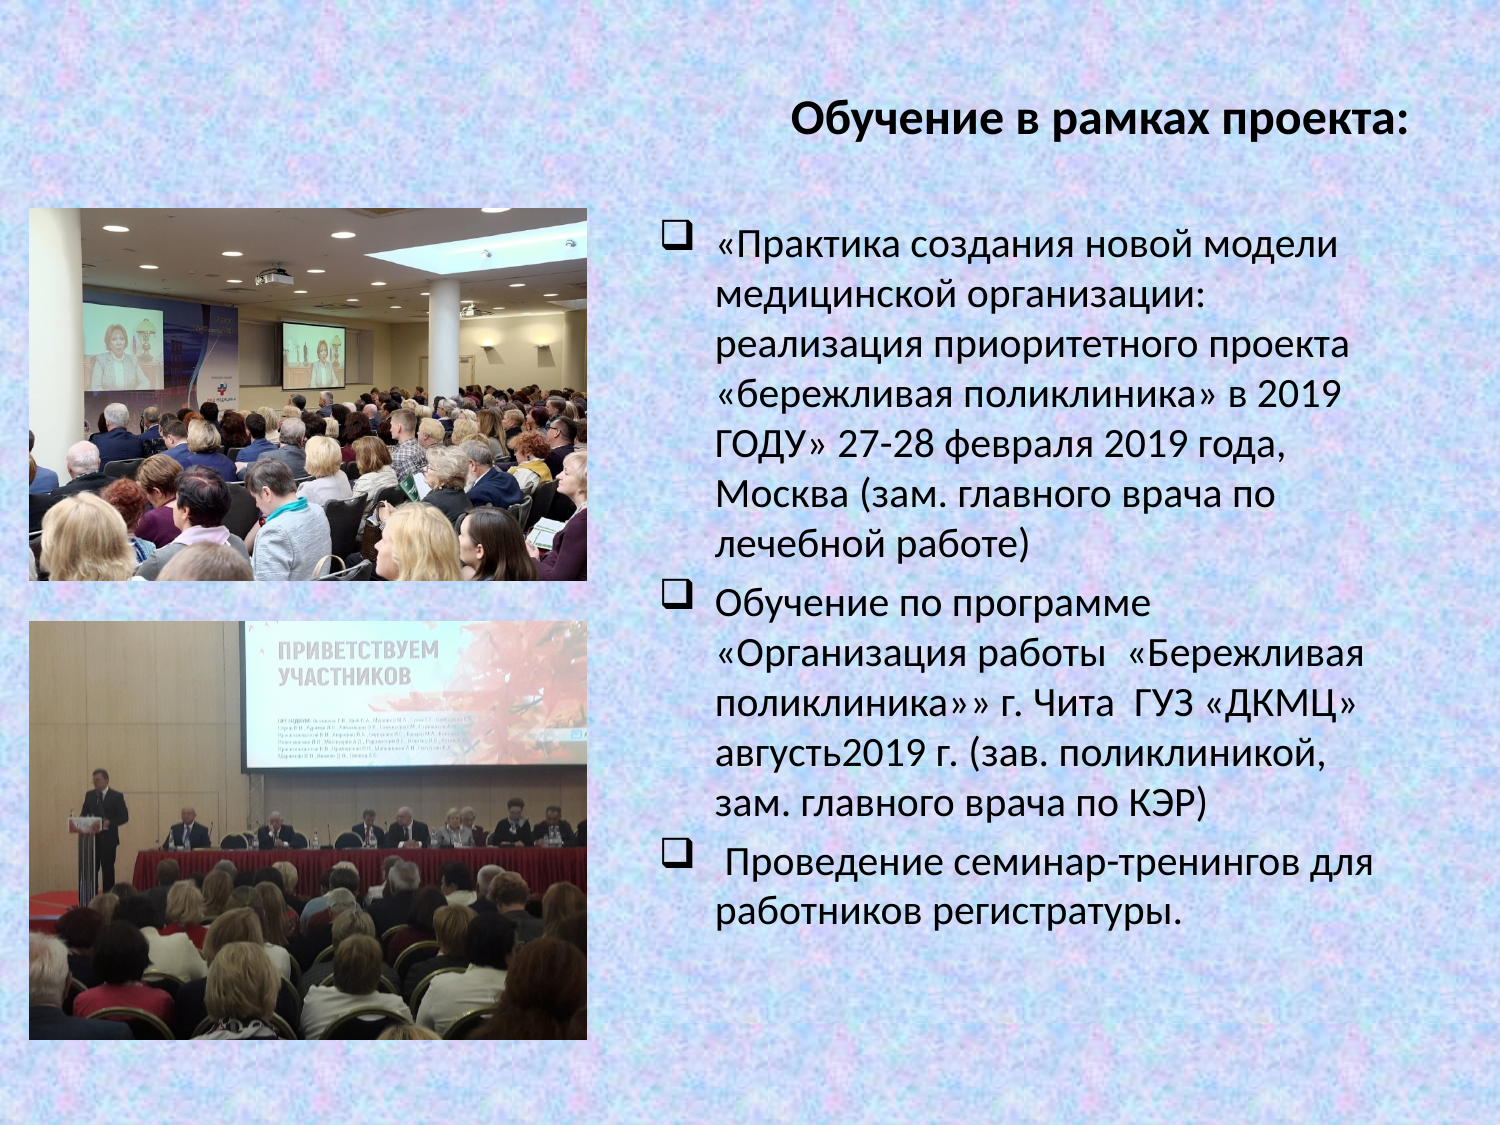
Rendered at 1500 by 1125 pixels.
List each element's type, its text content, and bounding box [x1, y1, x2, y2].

list «Практика создания новой модели медицинской организации: реализация приоритетного проекта «бережливая поликлиника» в 2019 ГОДУ» 27-28 февраля 2019 года, Москва (зам. главного врача по лечебной работе) Обучение по программе «Организация работы «Бережливая поликлиника»» г. Чита ГУЗ «ДКМЦ» августь2019 г. (зав. поликлиникой, зам. главного врача по КЭР) Проведение семинар-тренингов для работников регистратуры. [643, 208, 1425, 1005]
title Обучение в рамках проекта: [75, 45, 1425, 185]
picture [0, 0, 1500, 1125]
